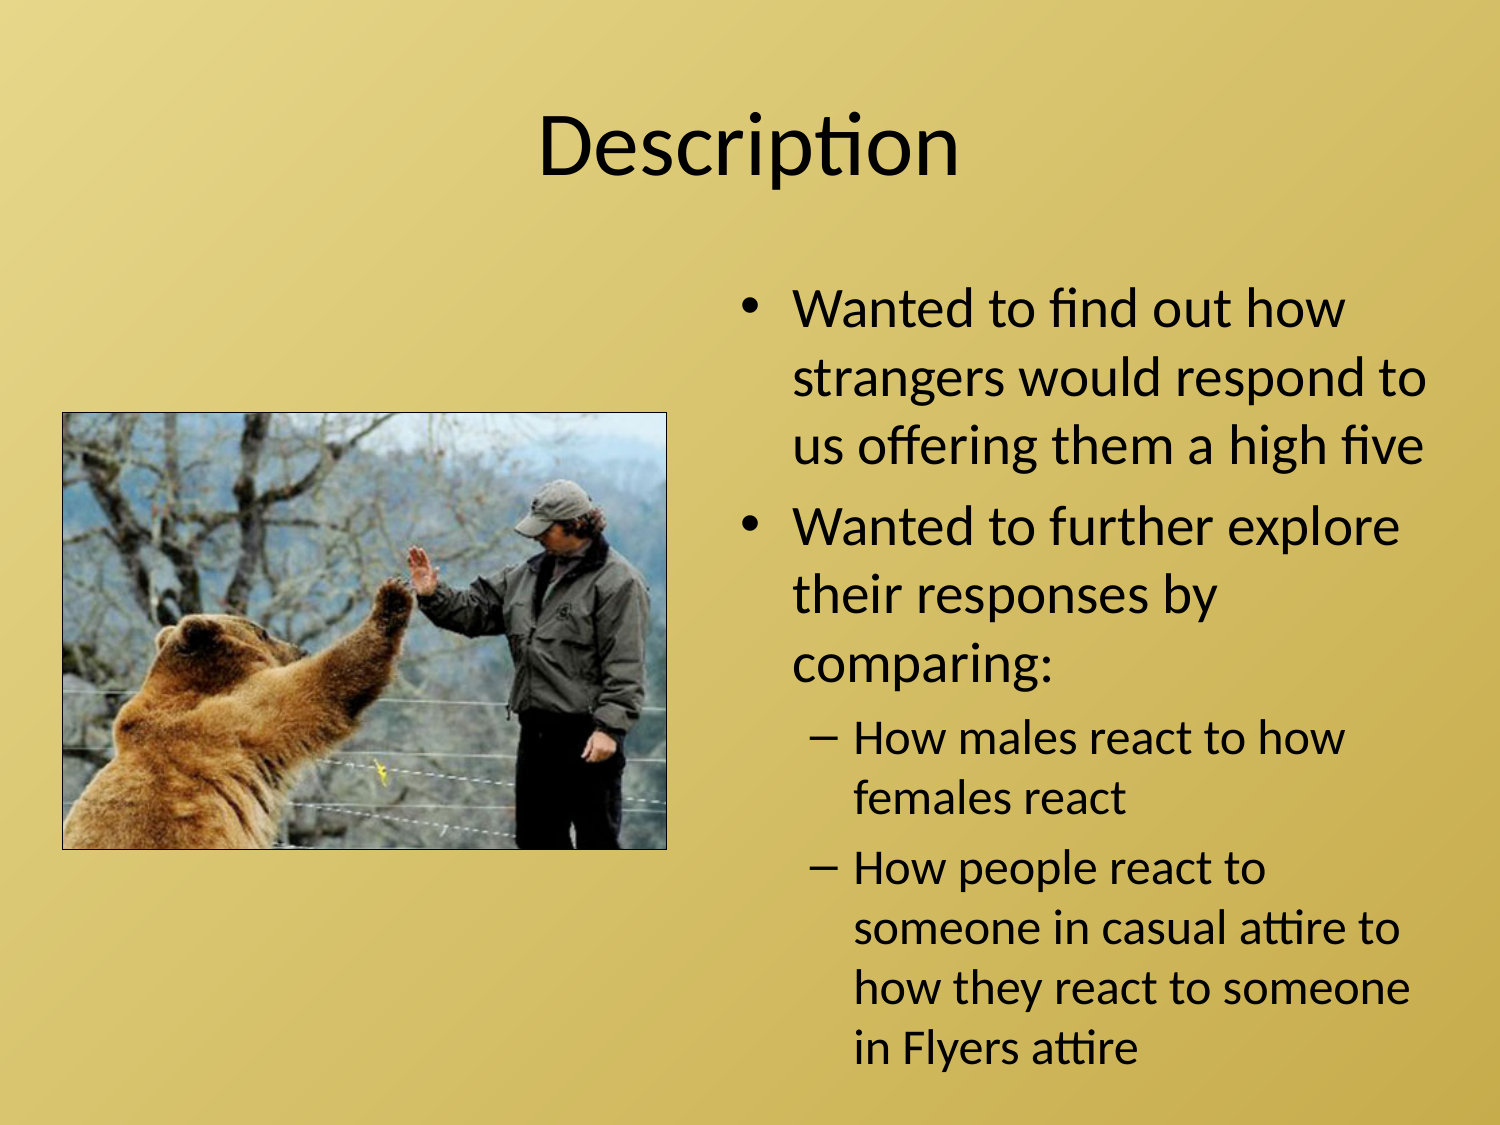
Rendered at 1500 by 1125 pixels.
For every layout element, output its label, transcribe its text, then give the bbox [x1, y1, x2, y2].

list Wanted to find out how strangers would respond to us offering them a high five Wanted to further explore their responses by comparing: How males react to how females react How people react to someone in casual attire to how they react to someone in Flyers attire [725, 262, 1450, 1088]
picture [62, 412, 667, 851]
title Description [75, 45, 1425, 233]
